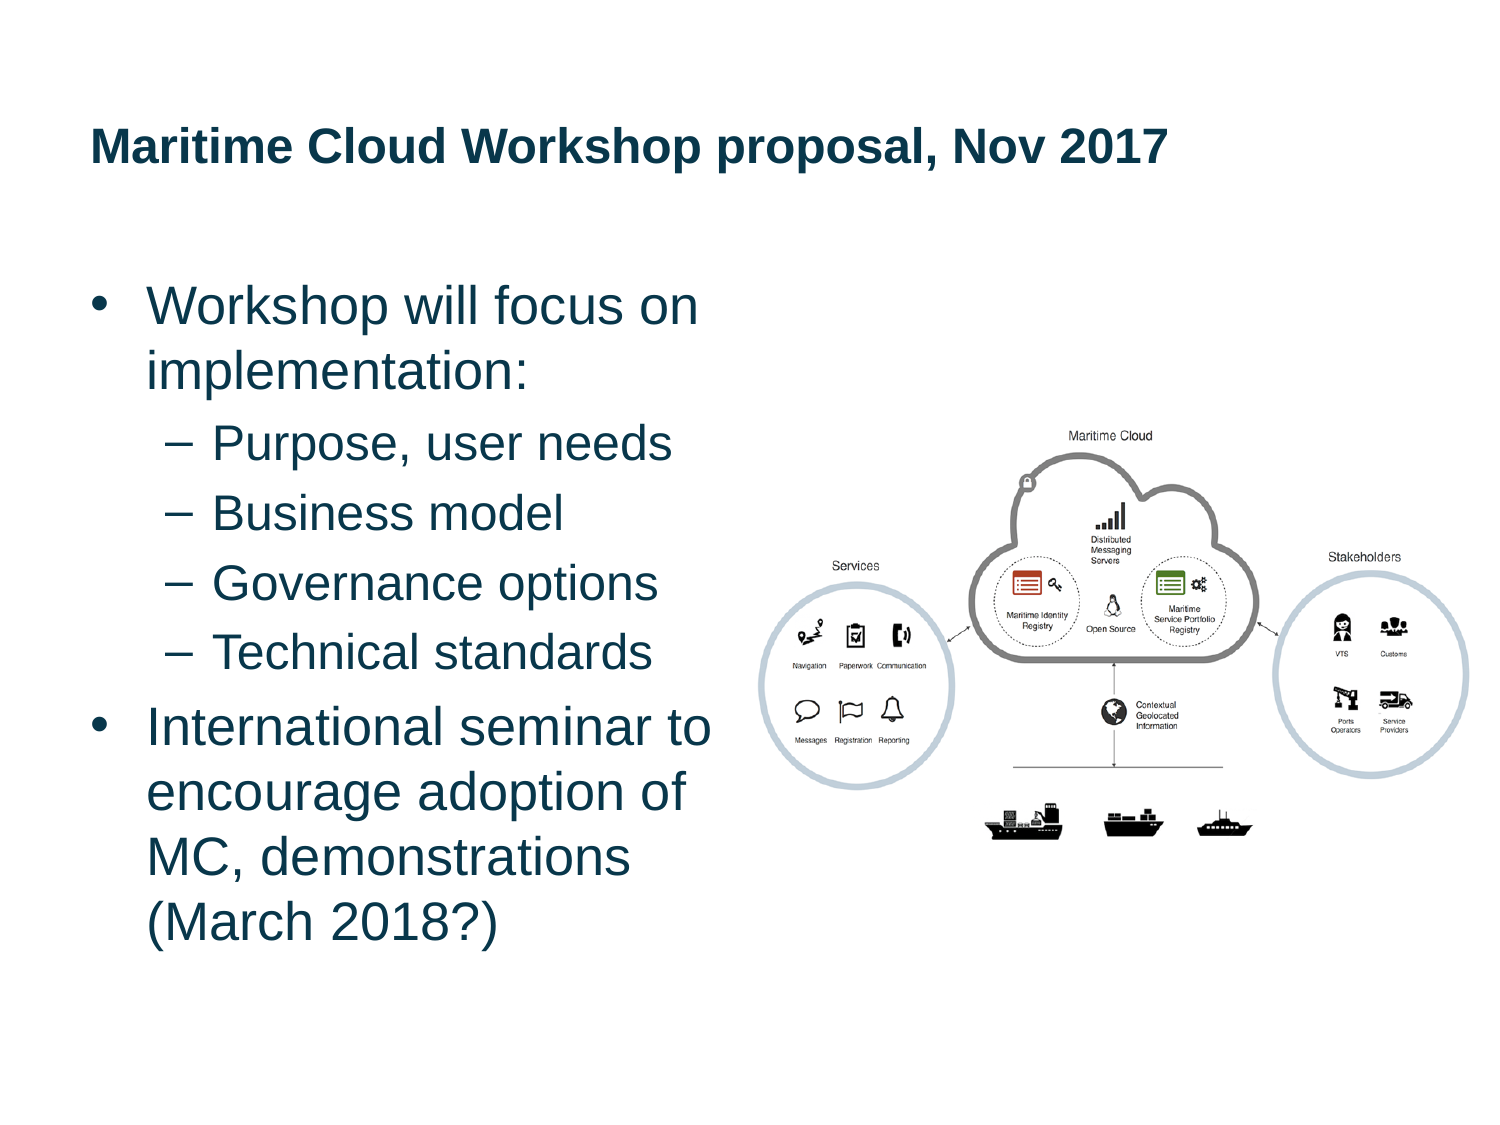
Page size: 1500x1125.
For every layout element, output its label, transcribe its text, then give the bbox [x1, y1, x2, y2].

list Workshop will focus on implementation: Purpose, user needs Business model Governance options Technical standards International seminar to encourage adoption of MC, demonstrations (March 2018?) [75, 262, 739, 1005]
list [749, 418, 1479, 849]
title Maritime Cloud Workshop proposal, Nov 2017 [75, 45, 1425, 233]
